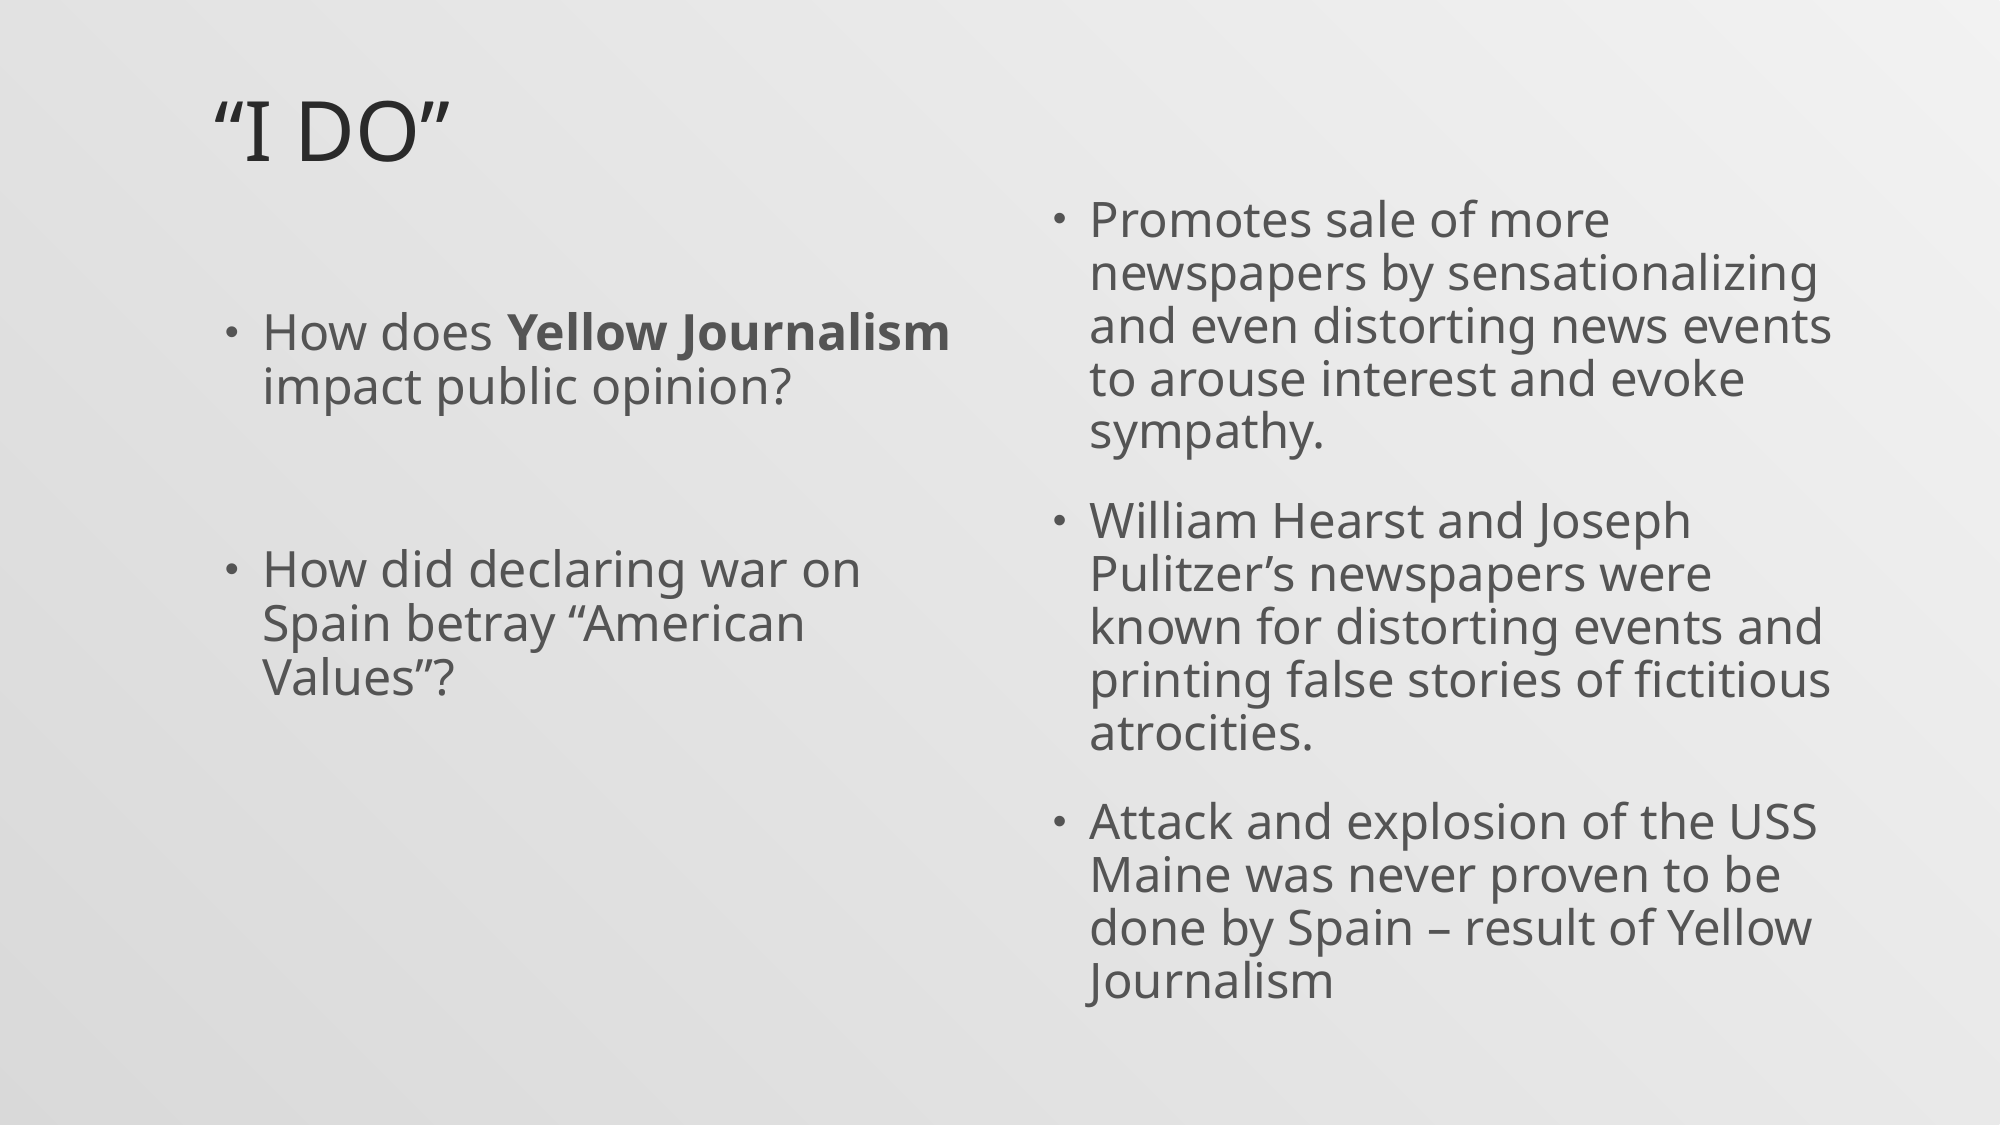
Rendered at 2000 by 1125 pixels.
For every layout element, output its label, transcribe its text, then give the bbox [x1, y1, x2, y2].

title “I DO” [199, 45, 1800, 188]
list Promotes sale of more newspapers by sensationalizing and even distorting news events to arouse interest and evoke sympathy. William Hearst and Joseph Pulitzer’s newspapers were known for distorting events and printing false stories of fictitious atrocities. Attack and explosion of the USS Maine was never proven to be done by Spain – result of Yellow Journalism [1030, 187, 1850, 1063]
list How does Yellow Journalism impact public opinion? How did declaring war on Spain betray “American Values”? [202, 299, 975, 1013]
